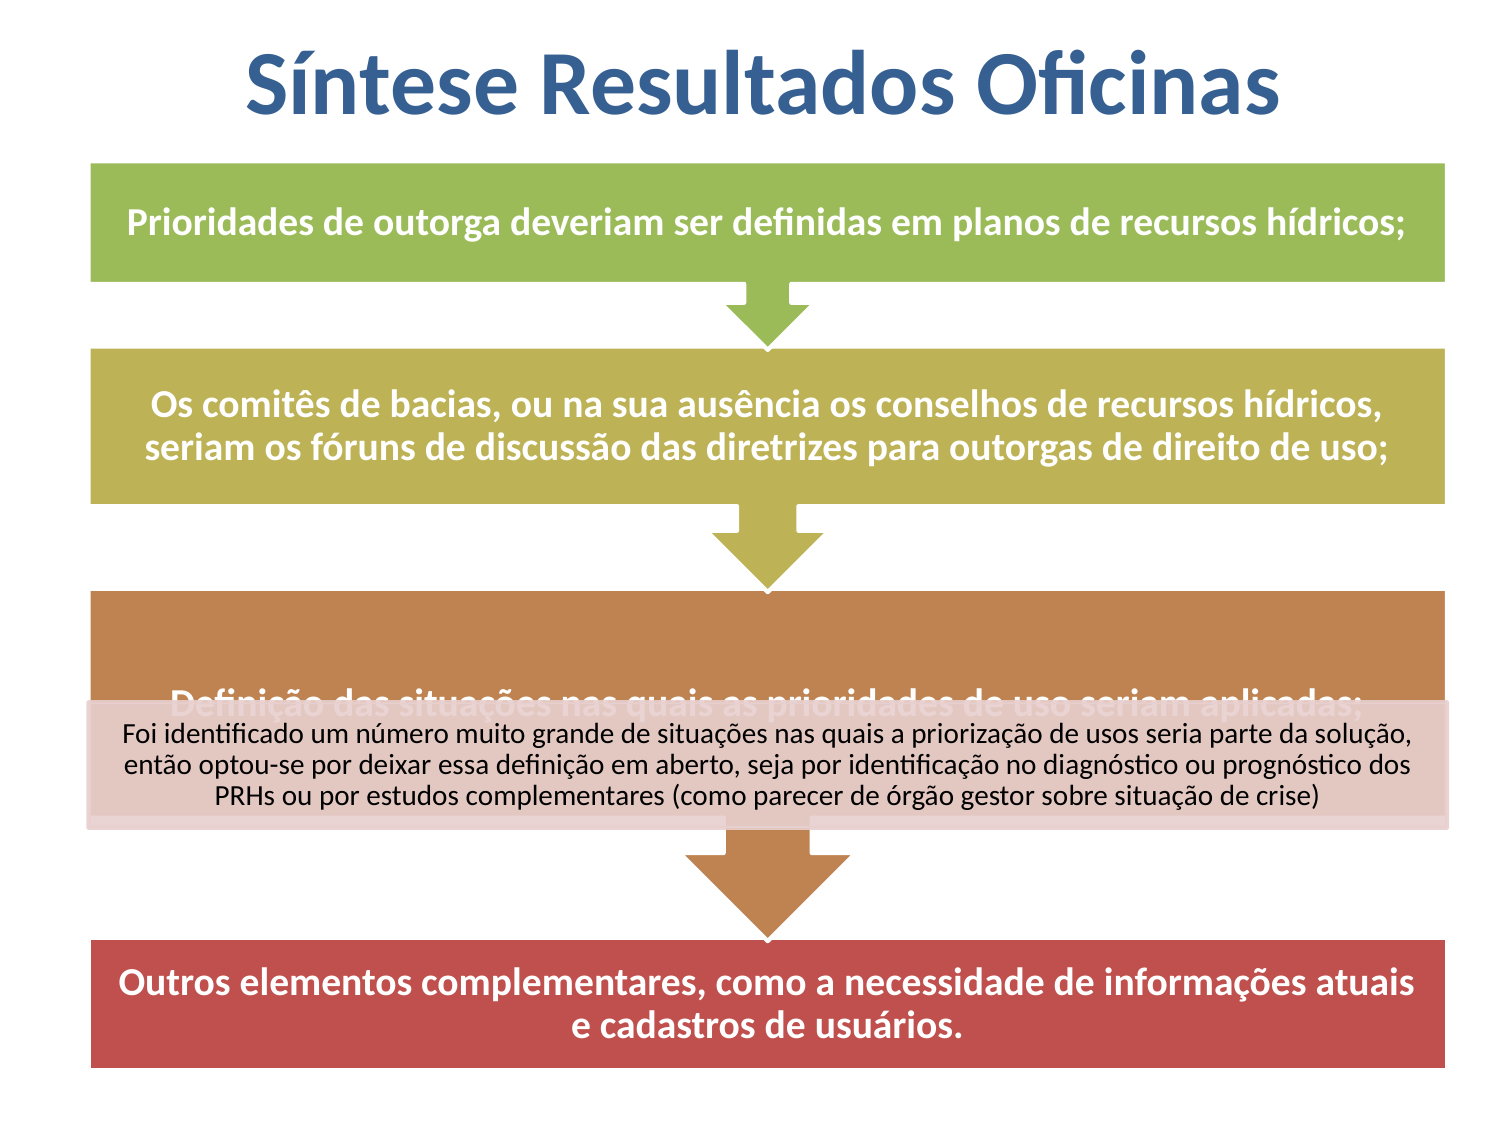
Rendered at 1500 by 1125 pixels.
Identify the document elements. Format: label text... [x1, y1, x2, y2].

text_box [88, 160, 1448, 1071]
title Síntese Resultados Oficinas [88, 0, 1439, 159]
